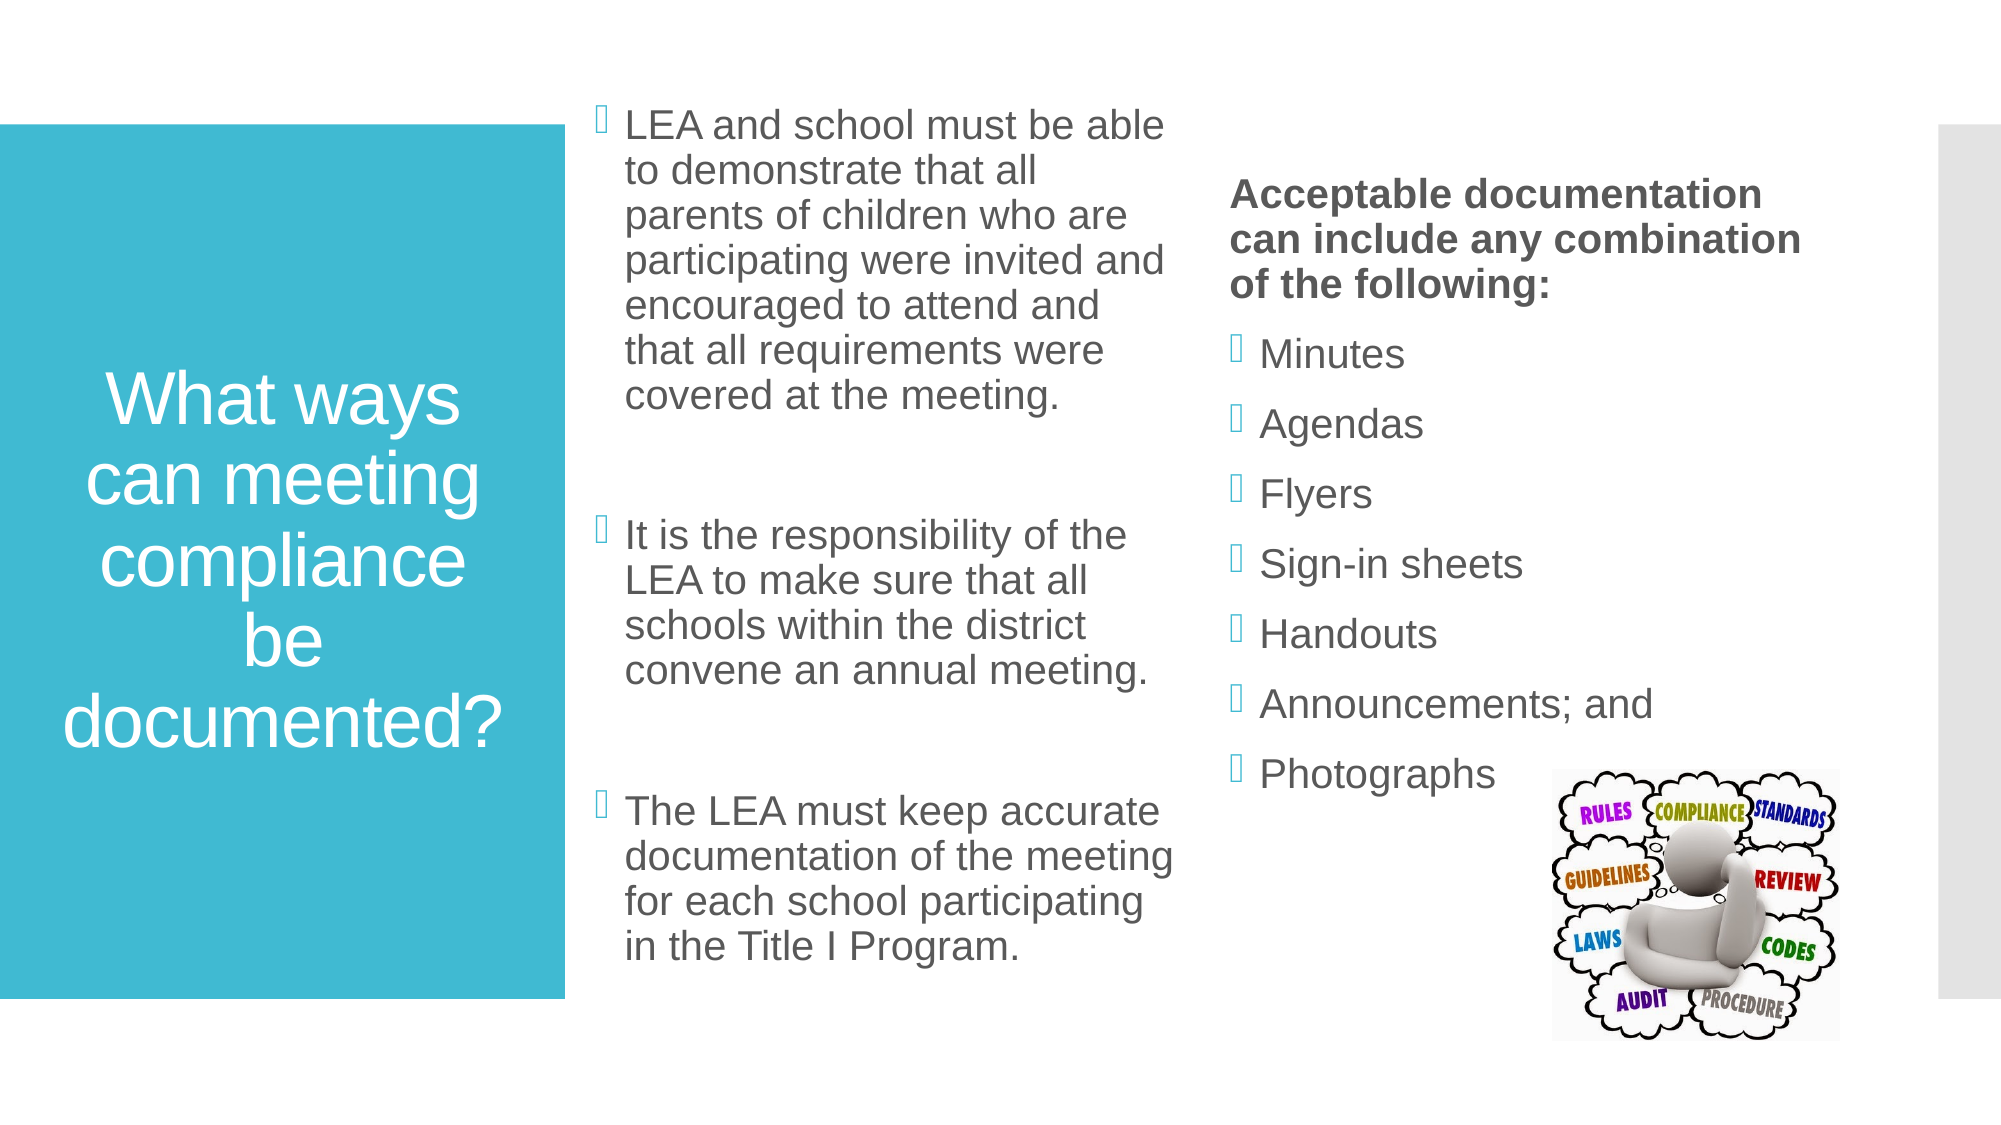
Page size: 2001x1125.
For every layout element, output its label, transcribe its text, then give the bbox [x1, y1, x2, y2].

title What ways can meeting compliance be documented? [41, 184, 525, 940]
list LEA and school must be able to demonstrate that all parents of children who are participating were invited and encouraged to attend and that all requirements were covered at the meeting. It is the responsibility of the LEA to make sure that all schools within the district convene an annual meeting. The LEA must keep accurate documentation of the meeting for each school participating in the Title I Program. [579, 68, 1191, 1004]
list Acceptable documentation can include any combination of the following: Minutes Agendas Flyers Sign-in sheets Handouts Announcements; and Photographs [1214, 64, 1818, 905]
picture [1552, 768, 1840, 1041]
